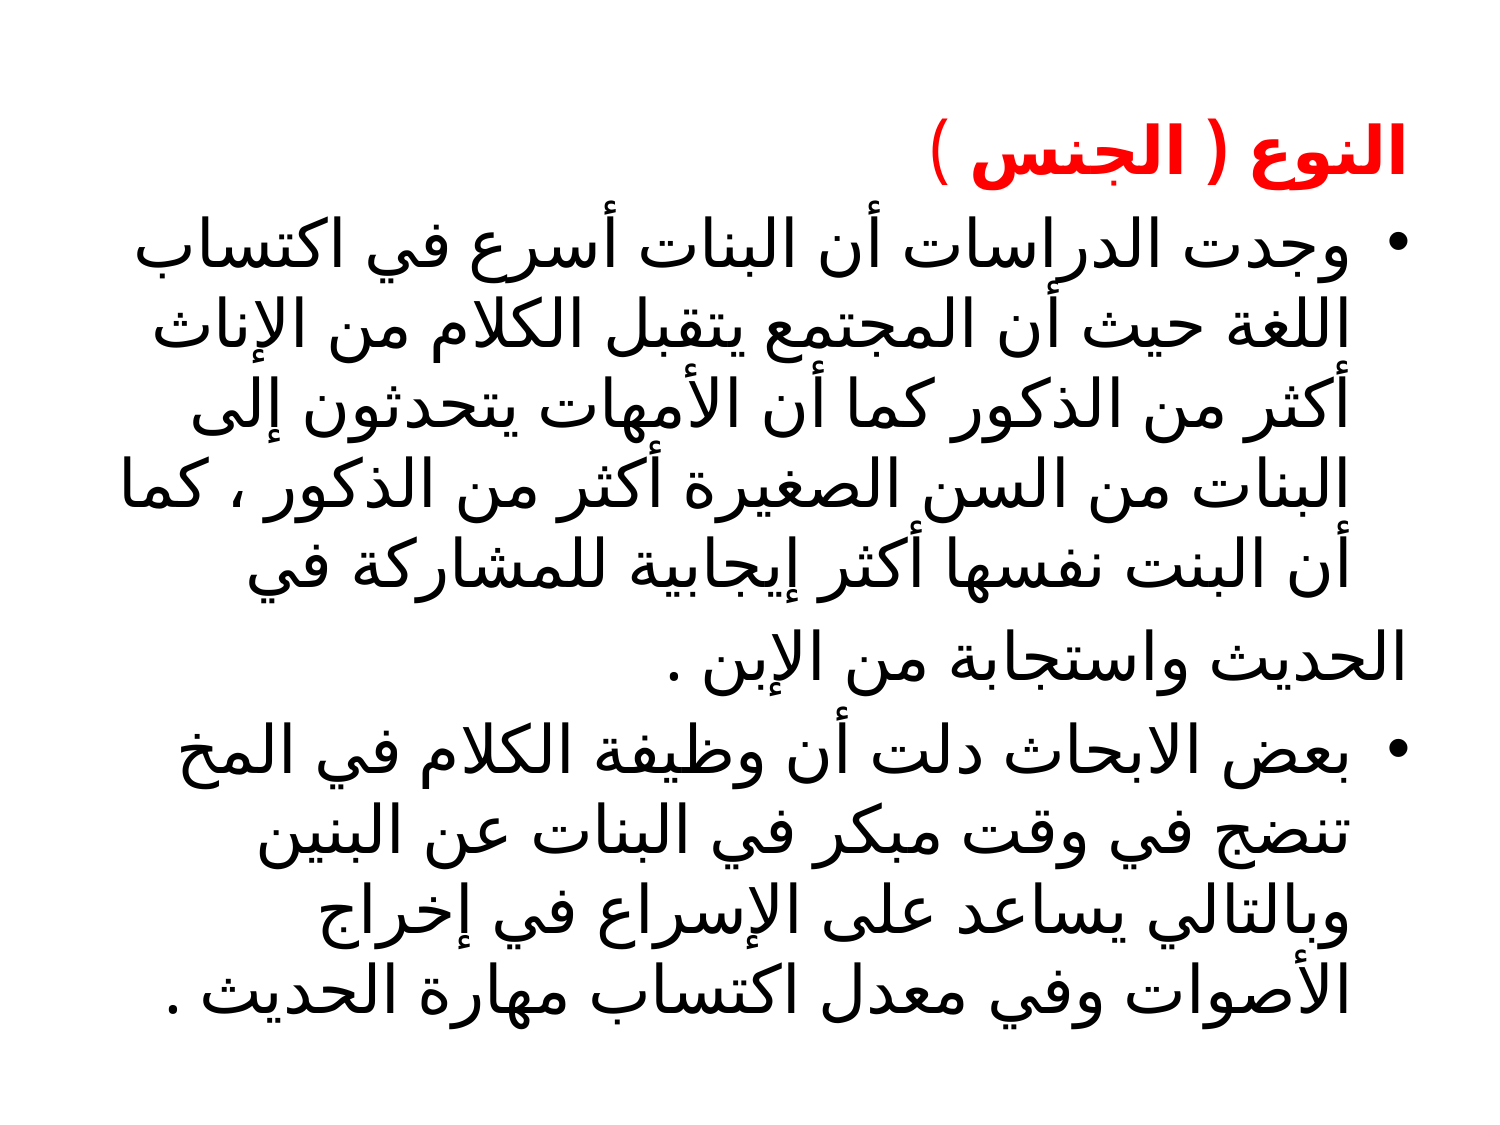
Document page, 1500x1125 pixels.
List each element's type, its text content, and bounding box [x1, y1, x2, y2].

list النوع ( الجنس ) وجدت الدراسات أن البنات أسرع في اكتساب اللغة حيث أن المجتمع يتقبل الكلام من الإناث أكثر من الذكور كما أن الأمهات يتحدثون إلى البنات من السن الصغيرة أكثر من الذكور ، كما أن البنت نفسها أكثر إيجابية للمشاركة في الحديث واستجابة من الإبن . بعض الابحاث دلت أن وظيفة الكلام في المخ تنضج في وقت مبكر في البنات عن البنين وبالتالي يساعد على الإسراع في إخراج الأصوات وفي معدل اكتساب مهارة الحديث . [75, 99, 1425, 1005]
